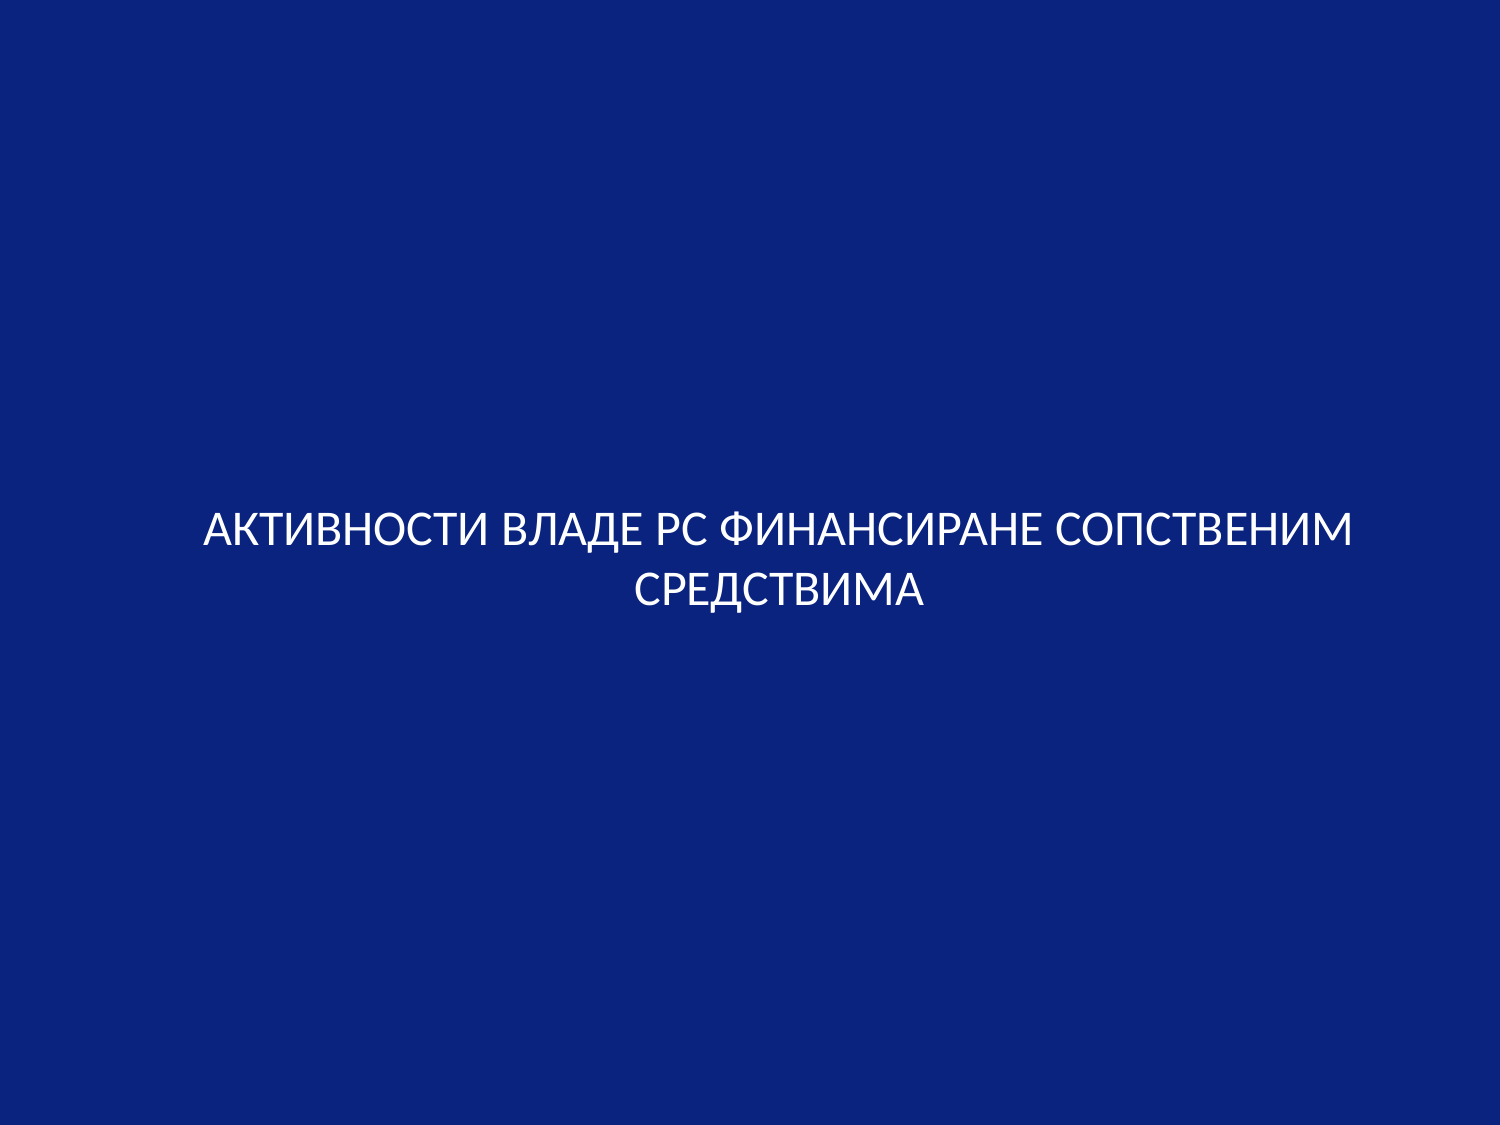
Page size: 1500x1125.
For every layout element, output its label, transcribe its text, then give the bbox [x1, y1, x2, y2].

title АКТИВНОСТИ ВЛАДЕ РС ФИНАНСИРАНЕ СОПСТВЕНИМ СРЕДСТВИМА [171, 491, 1388, 619]
